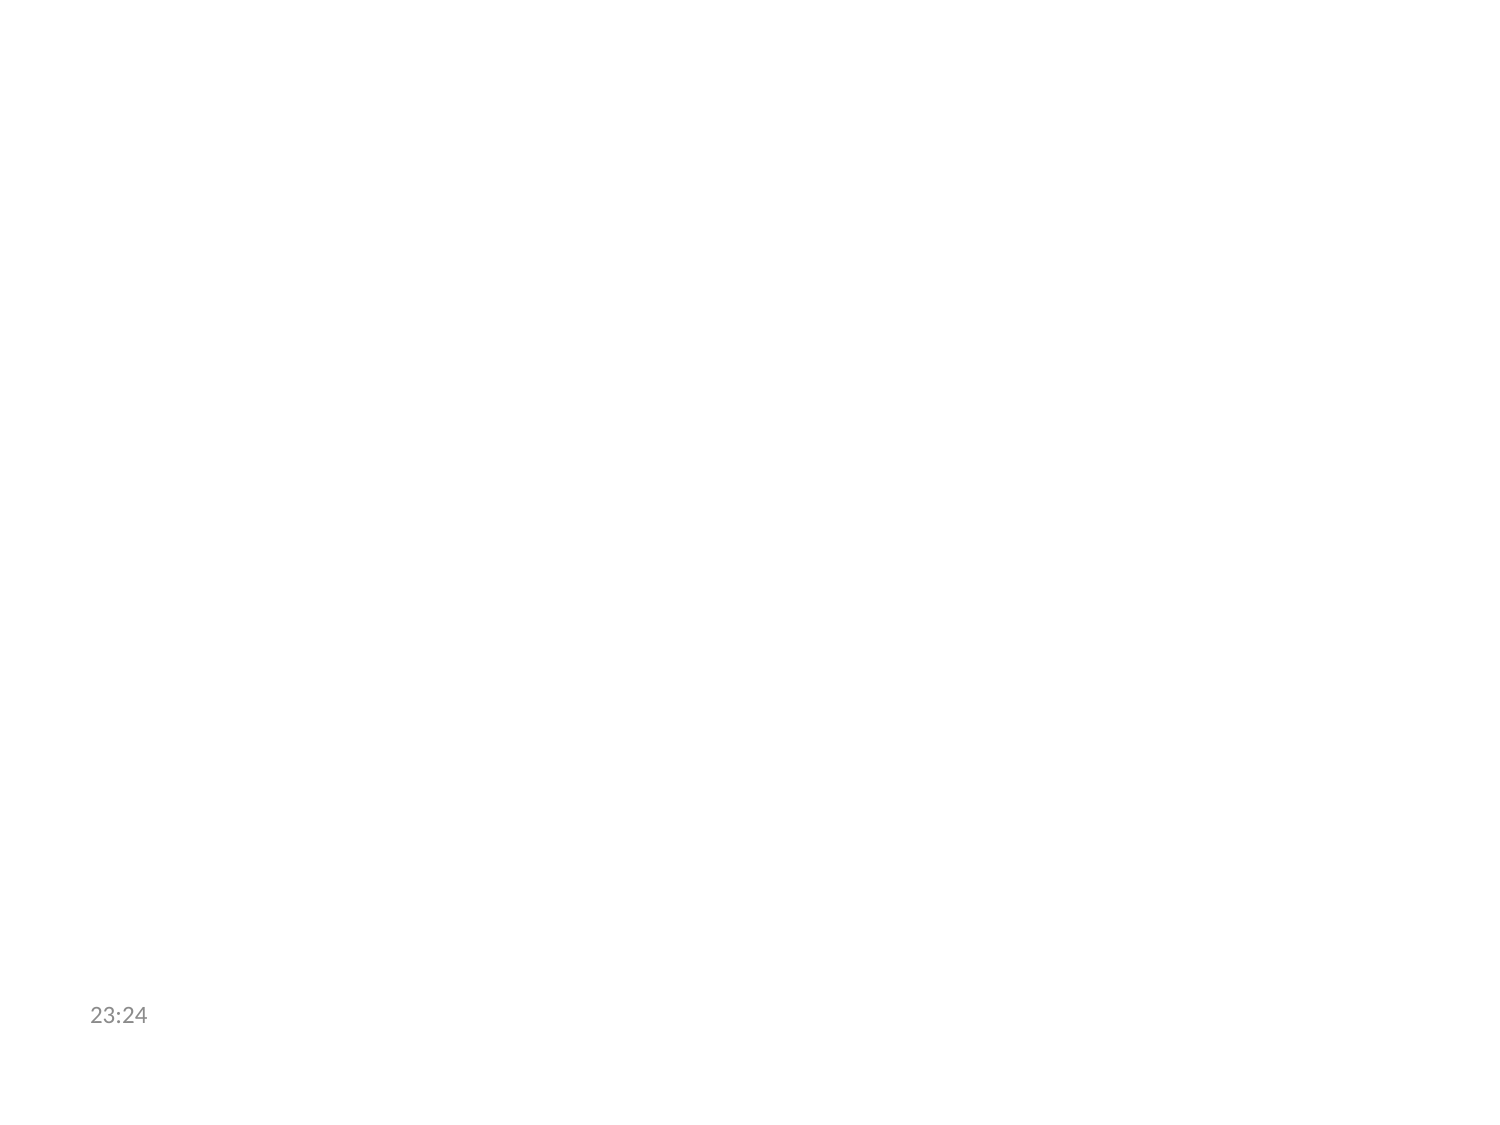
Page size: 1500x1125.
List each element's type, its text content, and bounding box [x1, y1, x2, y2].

text_box 15:35 [75, 983, 425, 1044]
